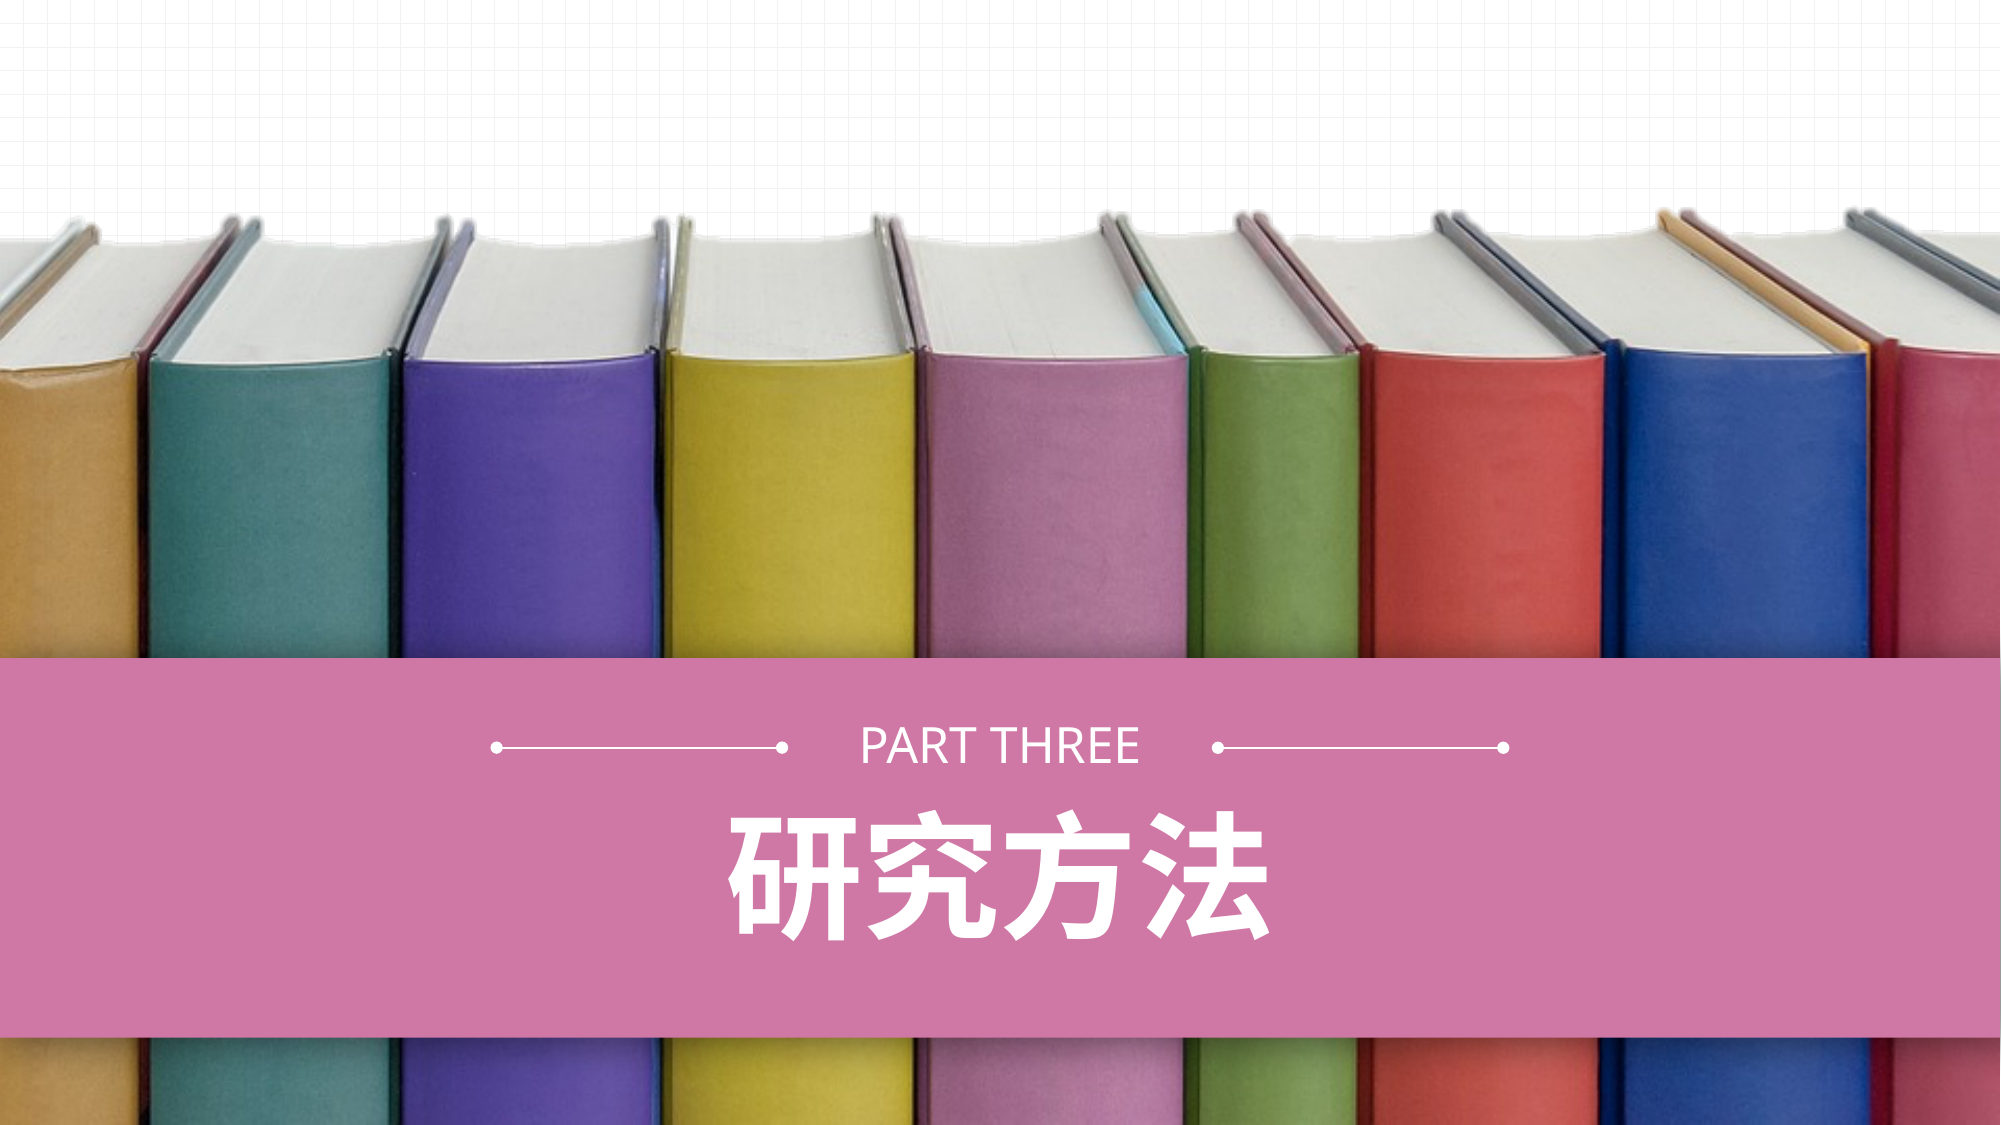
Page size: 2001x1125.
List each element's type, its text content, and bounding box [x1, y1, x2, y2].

list 研究方法 [362, 784, 1638, 985]
list PART THREE [782, 711, 1218, 784]
picture [0, 27, 2000, 658]
picture [0, 1038, 2000, 1125]
